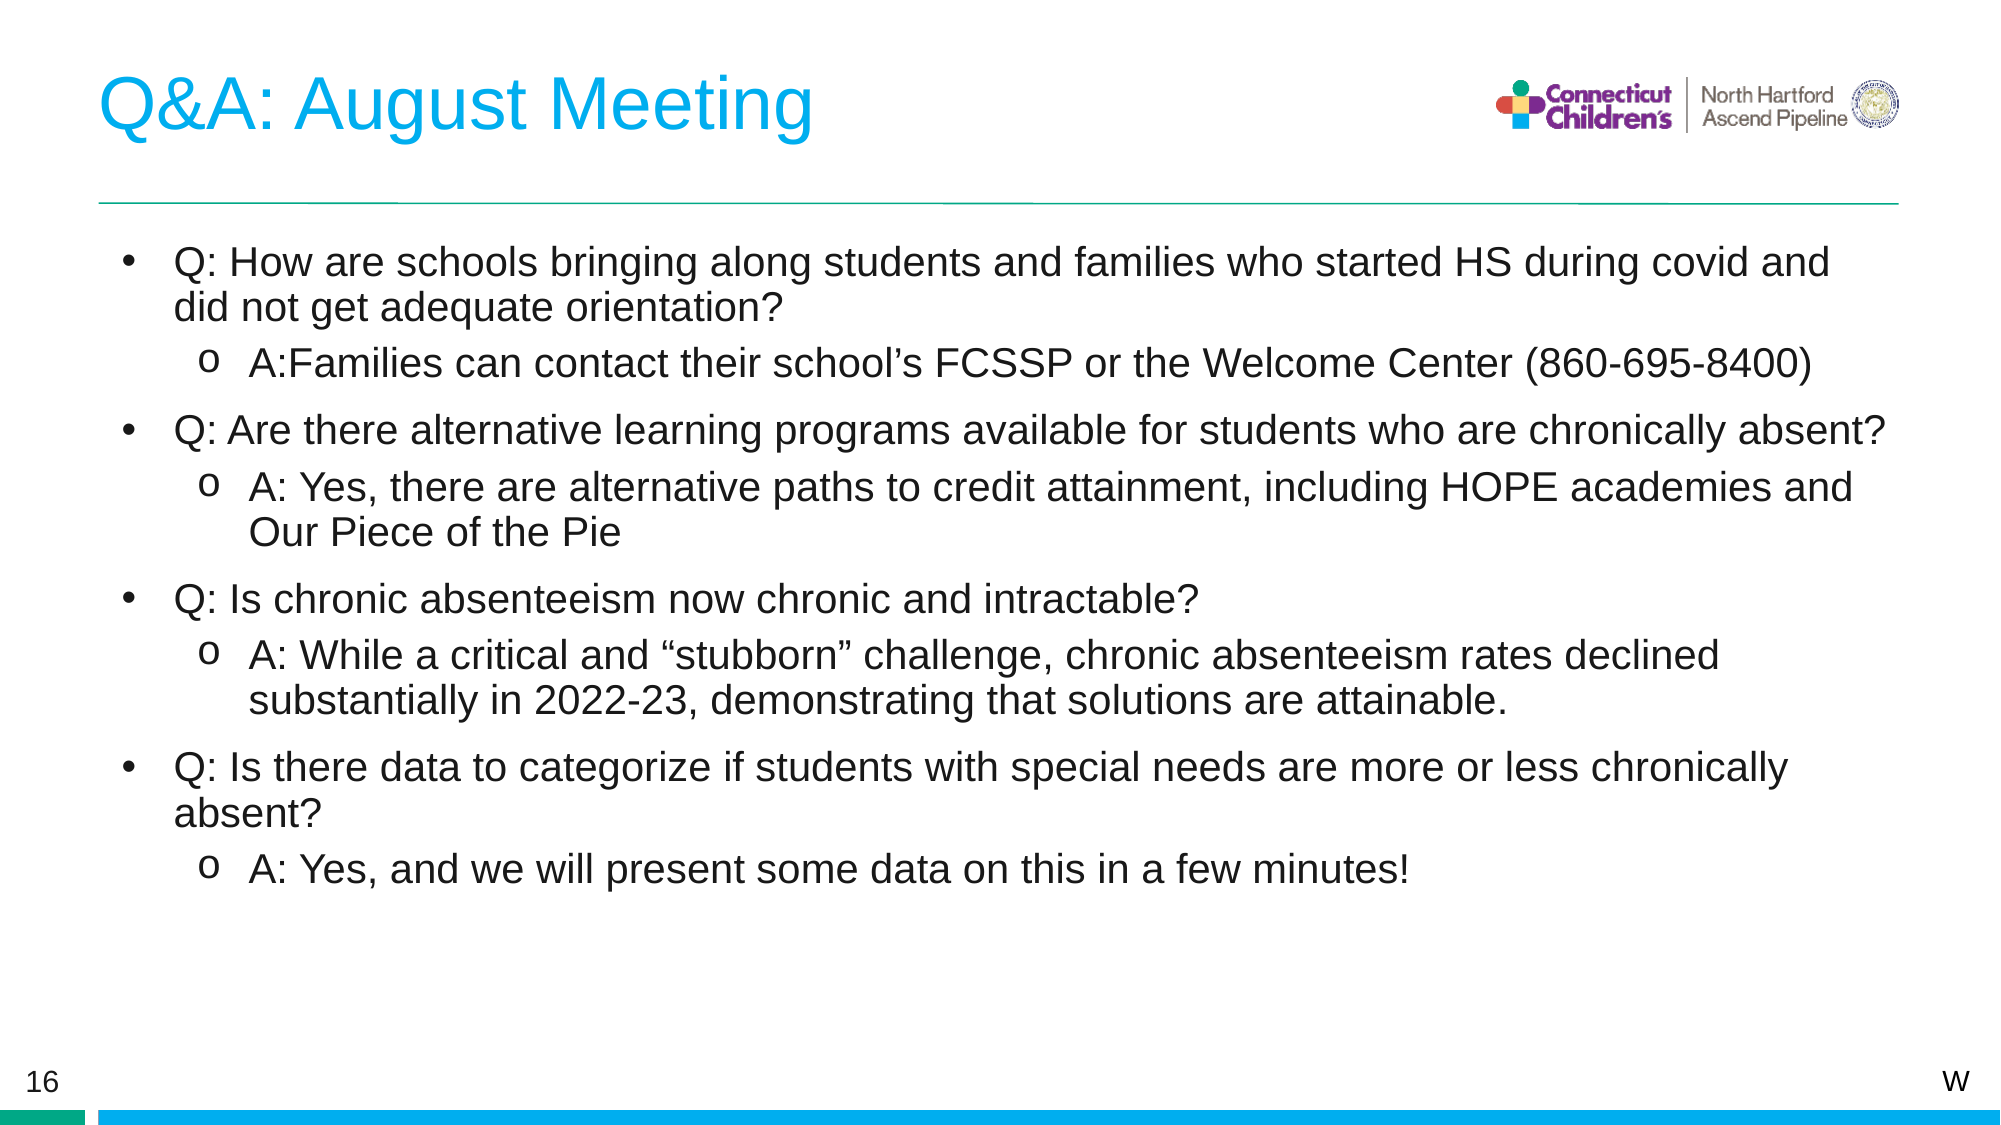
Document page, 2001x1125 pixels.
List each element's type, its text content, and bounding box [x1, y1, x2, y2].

list Q: How are schools bringing along students and families who started HS during covid and did not get adequate orientation? A:Families can contact their school’s FCSSP or the Welcome Center (860-695-8400) Q: Are there alternative learning programs available for students who are chronically absent? A: Yes, there are alternative paths to credit attainment, including HOPE academies and Our Piece of the Pie Q: Is chronic absenteeism now chronic and intractable? A: While a critical and “stubborn” challenge, chronic absenteeism rates declined substantially in 2022-23, demonstrating that solutions are attainable. Q: Is there data to categorize if students with special needs are more or less chronically absent? A: Yes, and we will present some data on this in a few minutes! [98, 234, 1899, 1040]
picture [1498, 77, 1899, 133]
text_box W [1927, 1047, 2000, 1113]
title Q&A: August Meeting [98, 23, 1498, 187]
slide_number 16 [0, 1050, 85, 1110]
